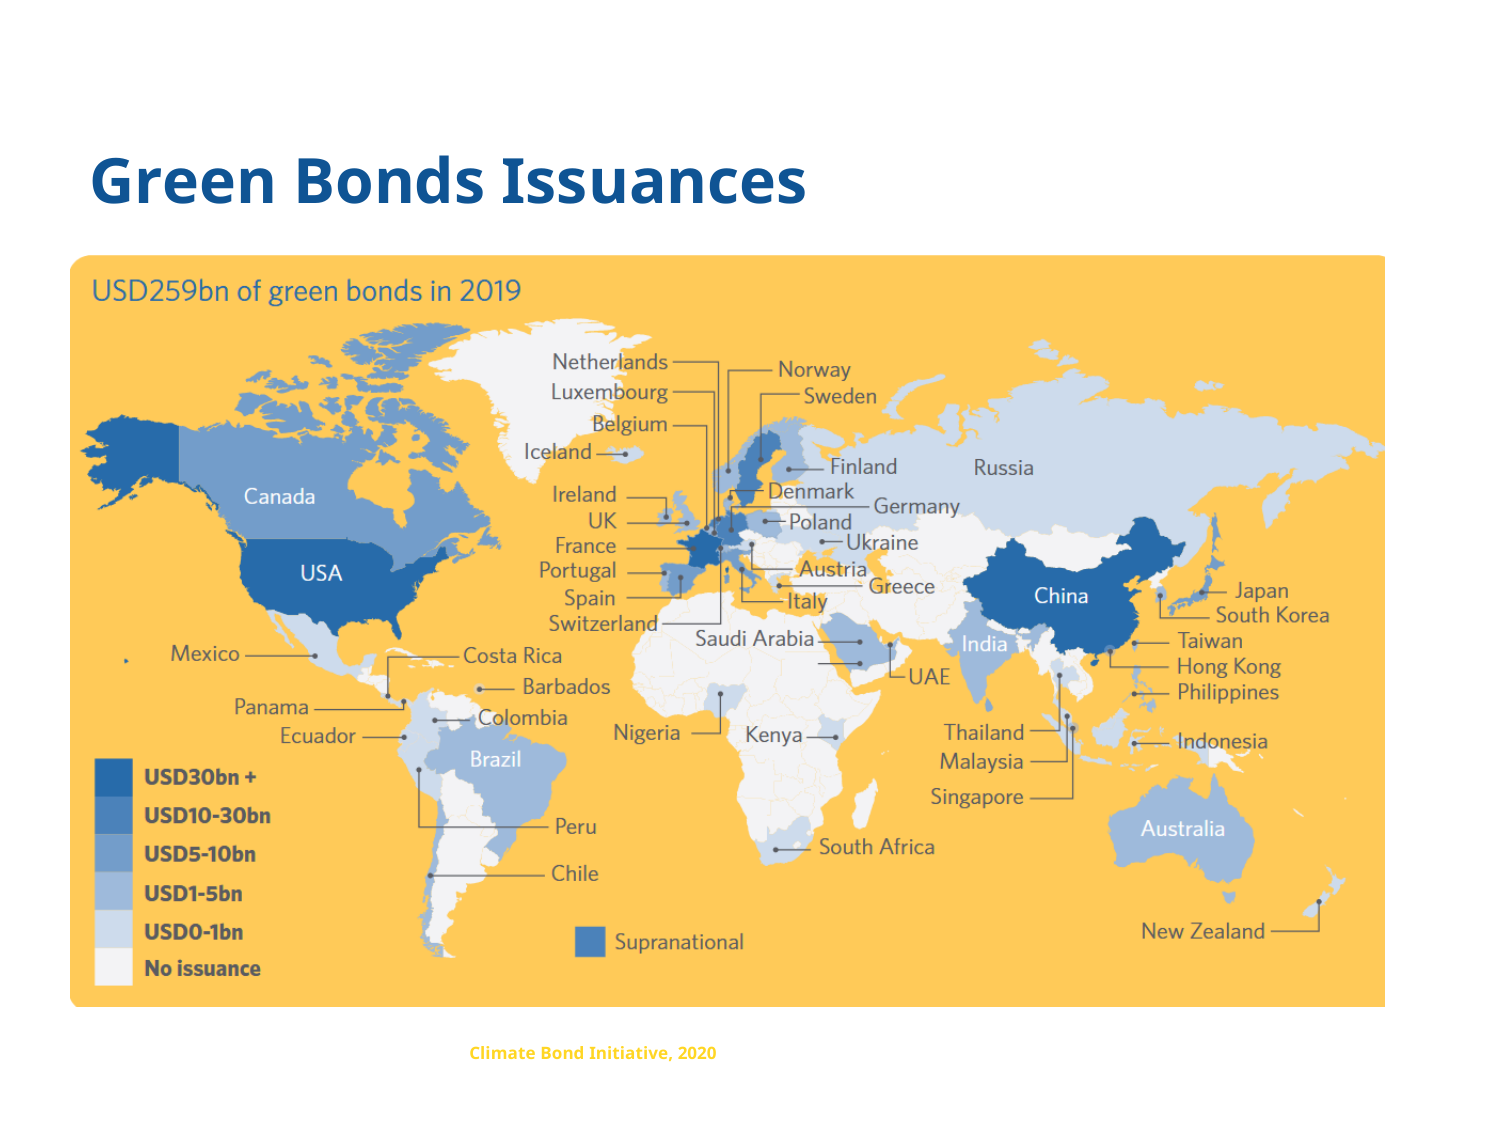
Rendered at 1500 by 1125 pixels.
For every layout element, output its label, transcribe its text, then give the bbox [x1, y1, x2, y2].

text_box Climate Bond Initiative, 2020 [454, 1035, 1129, 1071]
title Green Bonds Issuances [74, 101, 1426, 256]
picture [70, 255, 1385, 1007]
